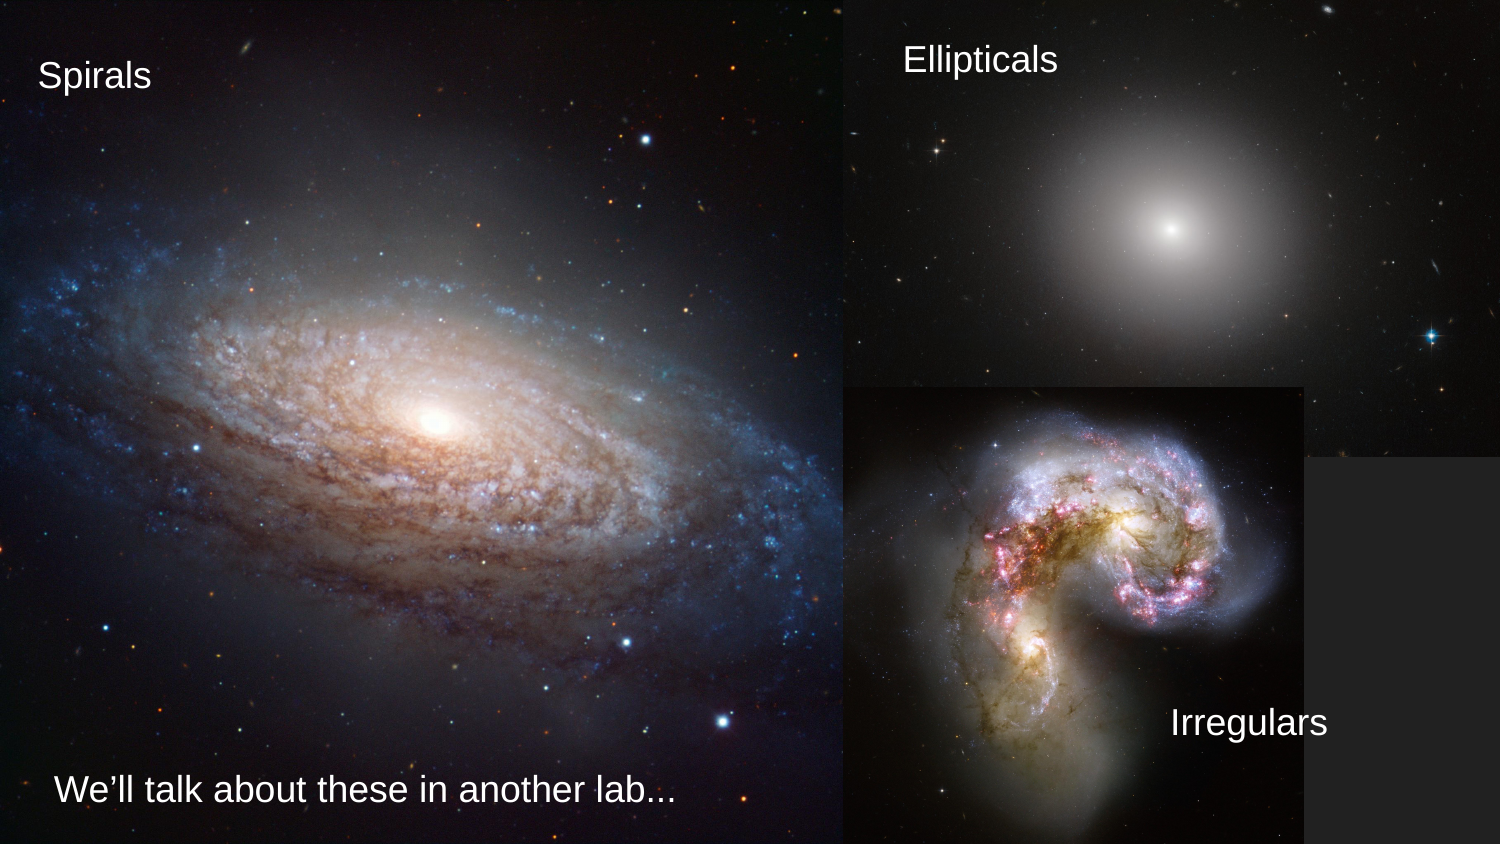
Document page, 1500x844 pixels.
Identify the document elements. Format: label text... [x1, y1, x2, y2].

picture [0, 0, 1500, 844]
text_box Irregulars [1309, 683, 1443, 796]
